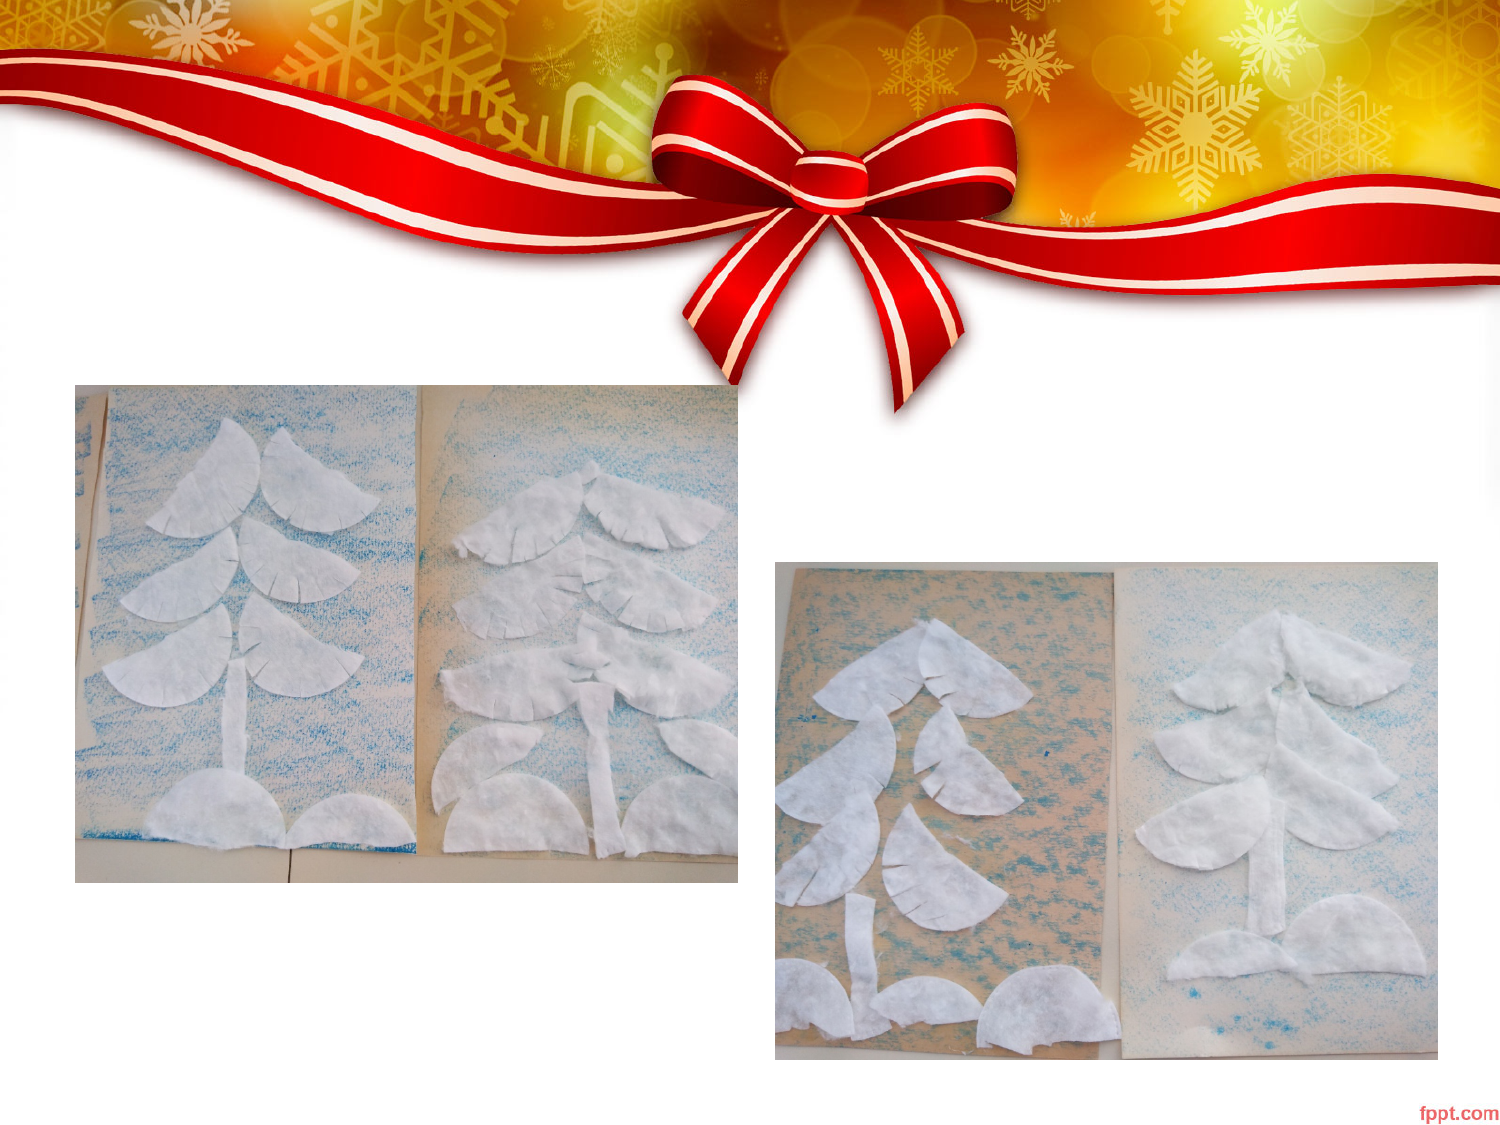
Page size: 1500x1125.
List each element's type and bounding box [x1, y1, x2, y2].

list [774, 562, 1438, 1060]
picture [0, 0, 1500, 1125]
list [74, 384, 738, 883]
